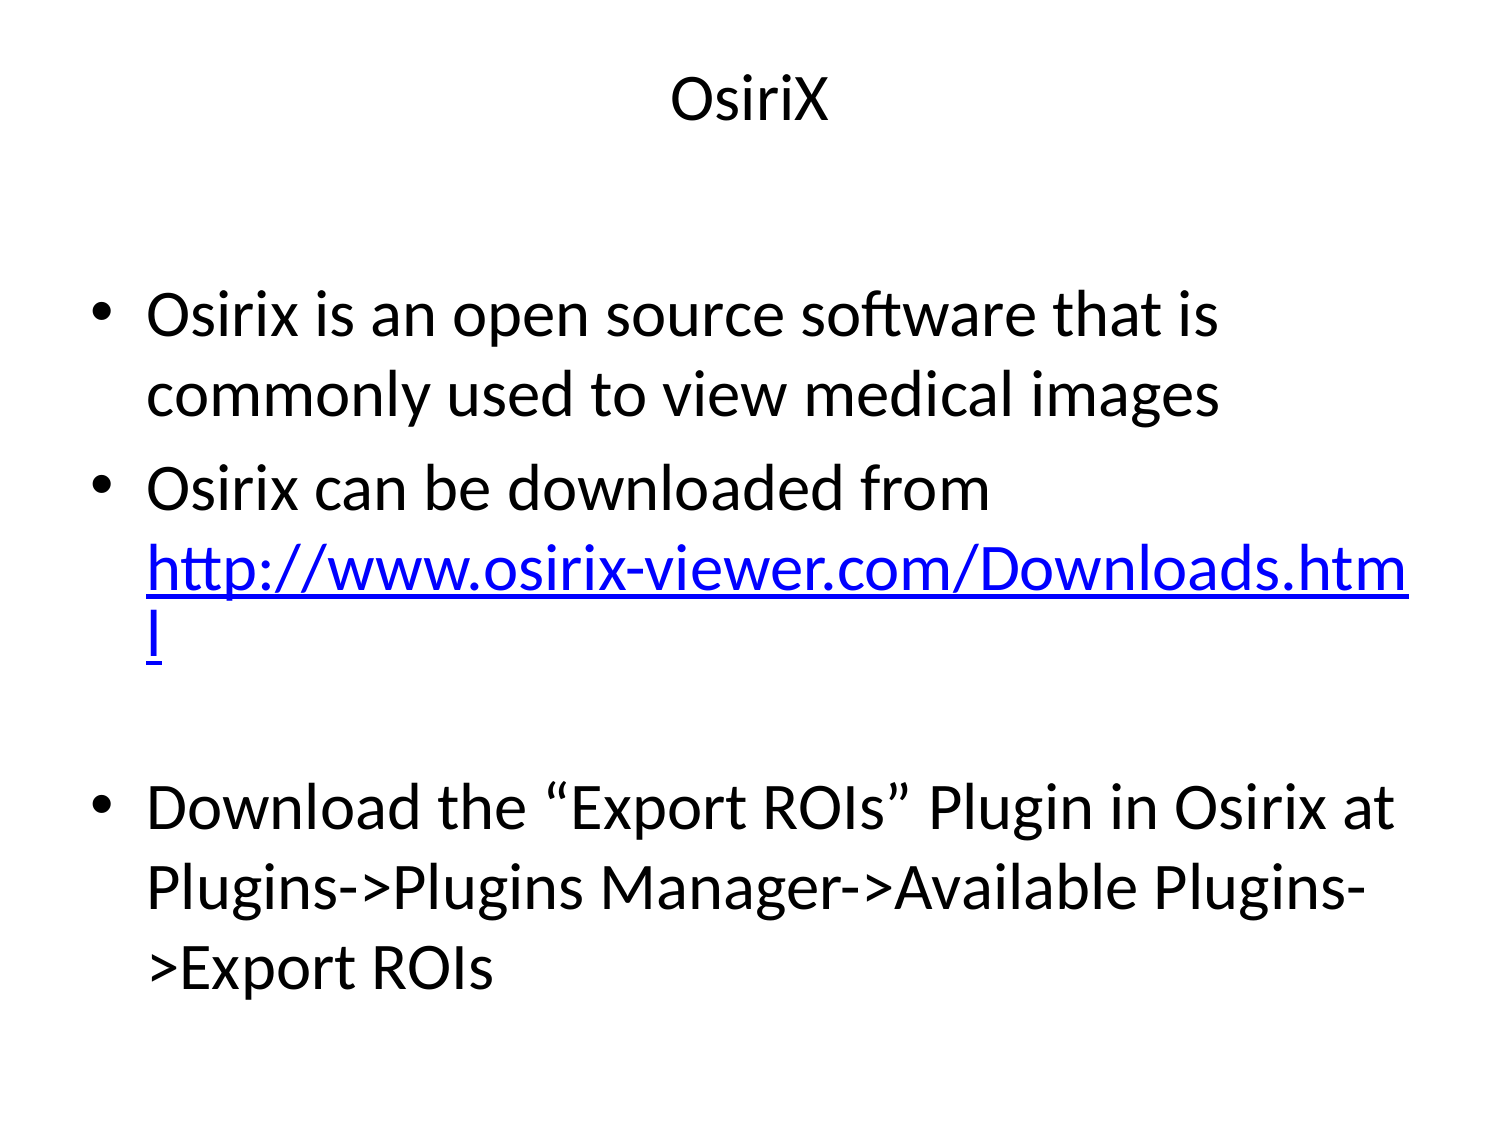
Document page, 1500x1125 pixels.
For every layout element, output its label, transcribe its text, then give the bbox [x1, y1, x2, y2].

title OsiriX [75, 0, 1425, 188]
list Osirix is an open source software that is commonly used to view medical images Osirix can be downloaded from http://www.osirix-viewer.com/Downloads.html Download the “Export ROIs” Plugin in Osirix at Plugins->Plugins Manager->Available Plugins->Export ROIs [75, 262, 1425, 1005]
